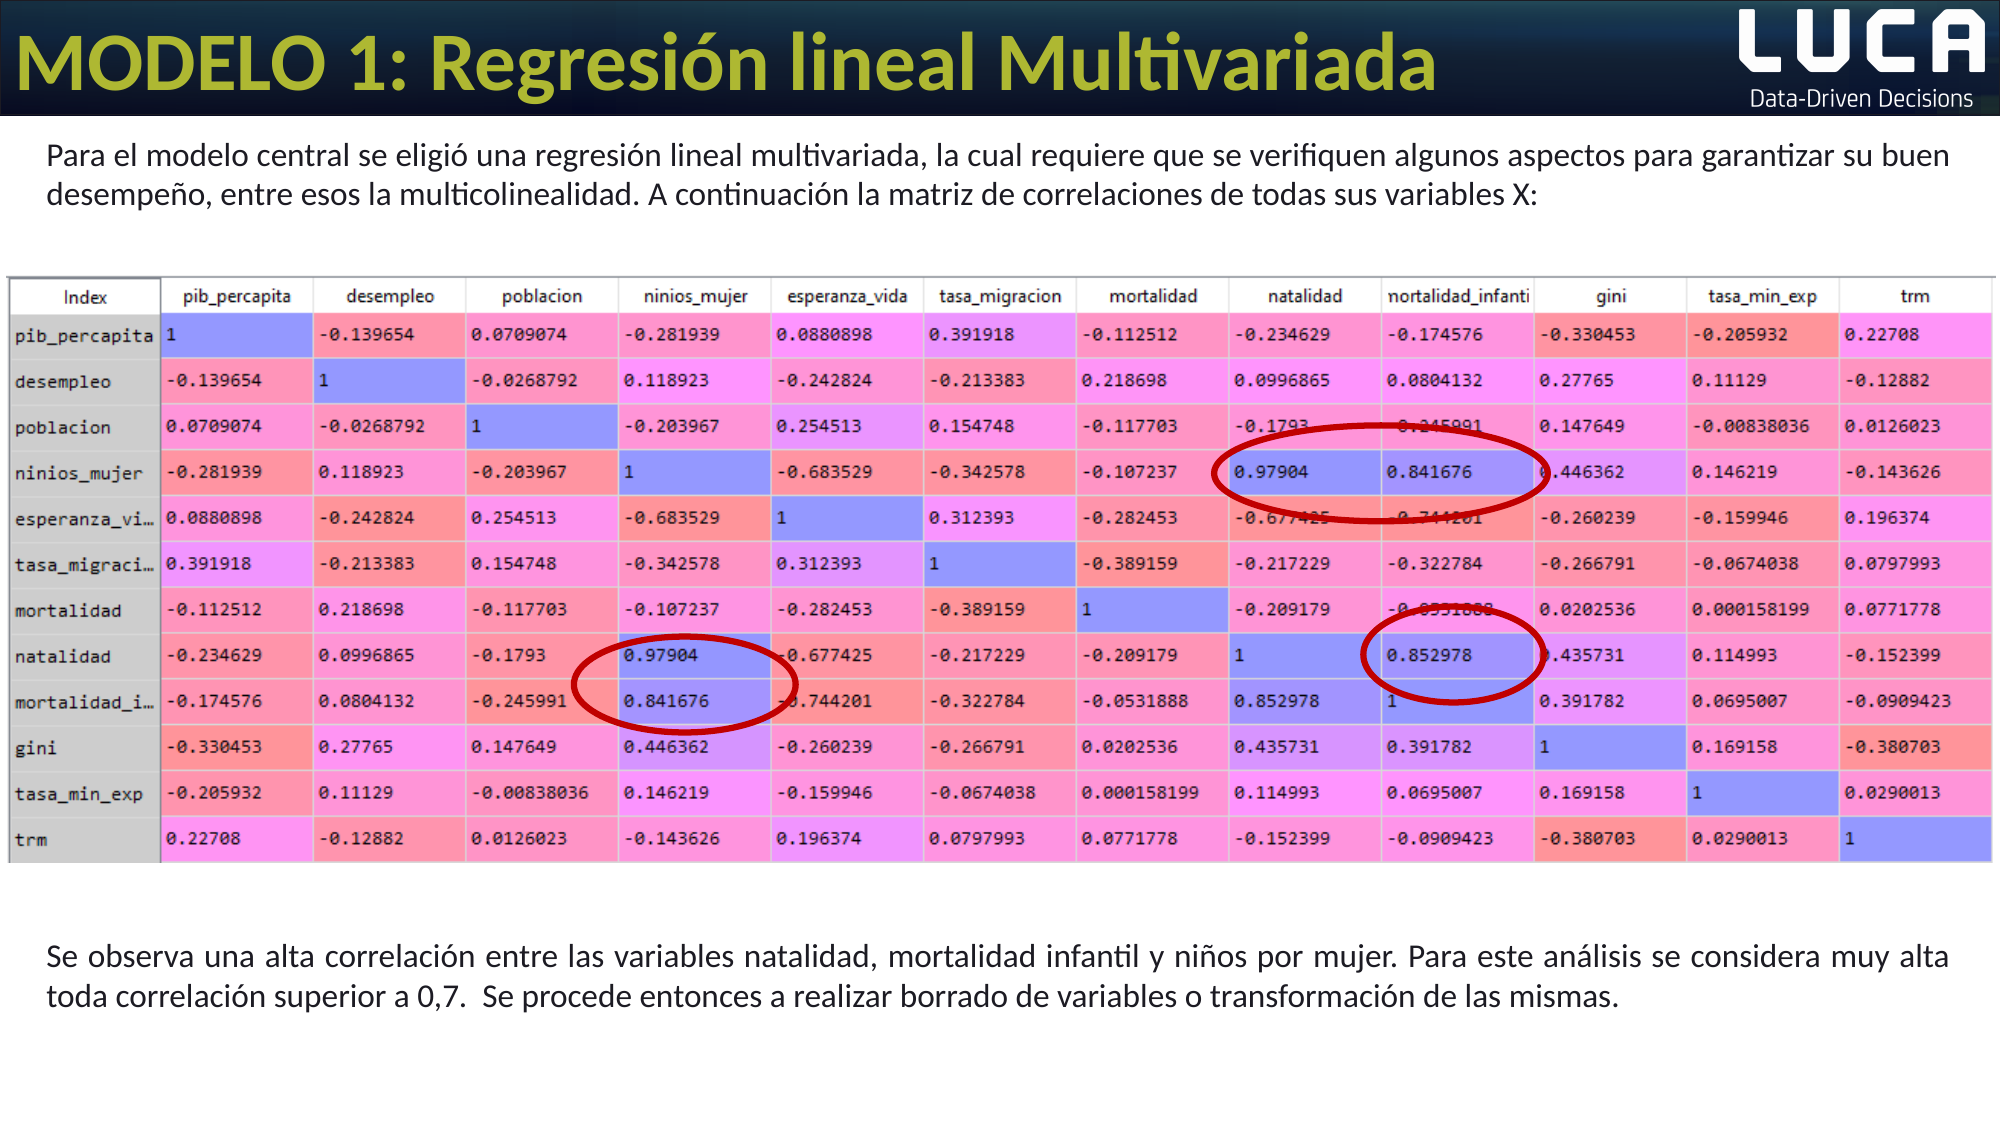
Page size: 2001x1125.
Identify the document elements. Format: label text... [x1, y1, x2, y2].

text_box Para el modelo central se eligió una regresión lineal multivariada, la cual requiere que se verifiquen algunos aspectos para garantizar su buen desempeño, entre esos la multicolinealidad. A continuación la matriz de correlaciones de todas sus variables X: [31, 125, 1969, 220]
text_box Se observa una alta correlación entre las variables natalidad, mortalidad infantil y niños por mujer. Para este análisis se considera muy alta toda correlación superior a 0,7. Se procede entonces a realizar borrado de variables o transformación de las mismas. [31, 926, 1969, 1021]
picture [0, 0, 2000, 117]
picture [6, 275, 1996, 863]
